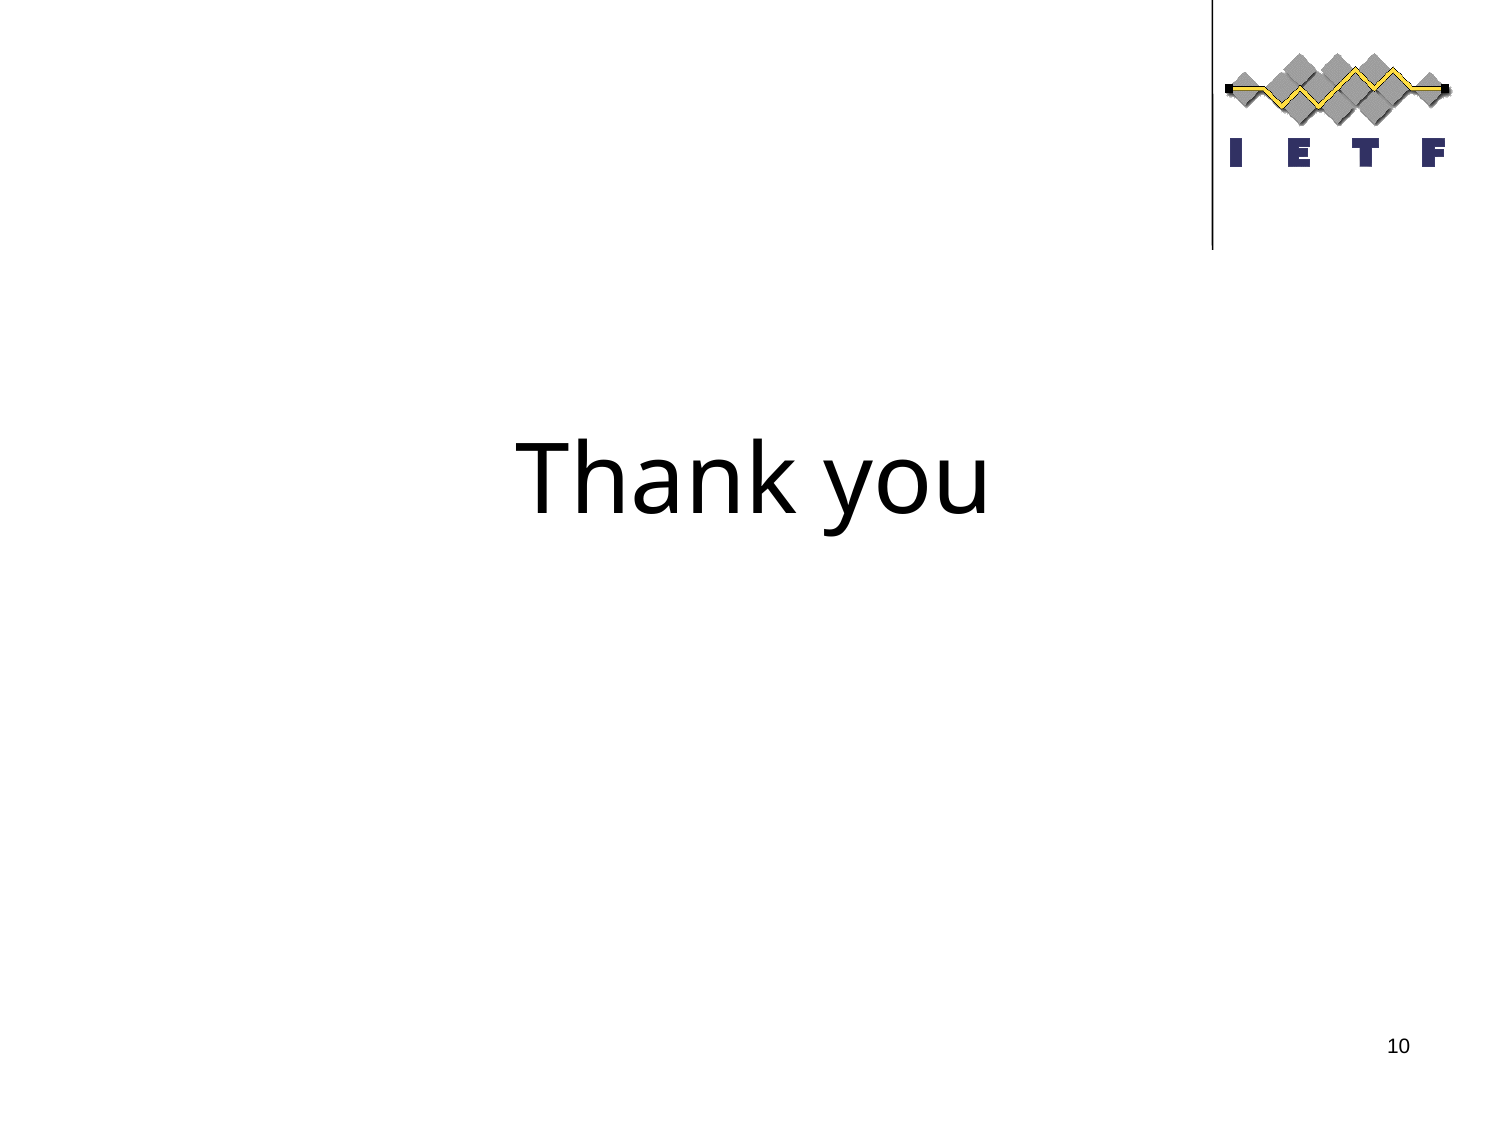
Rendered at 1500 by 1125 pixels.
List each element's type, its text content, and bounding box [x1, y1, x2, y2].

picture [1212, 37, 1463, 181]
slide_number 10 [1074, 1024, 1426, 1101]
text_box Thank you [500, 408, 1009, 658]
